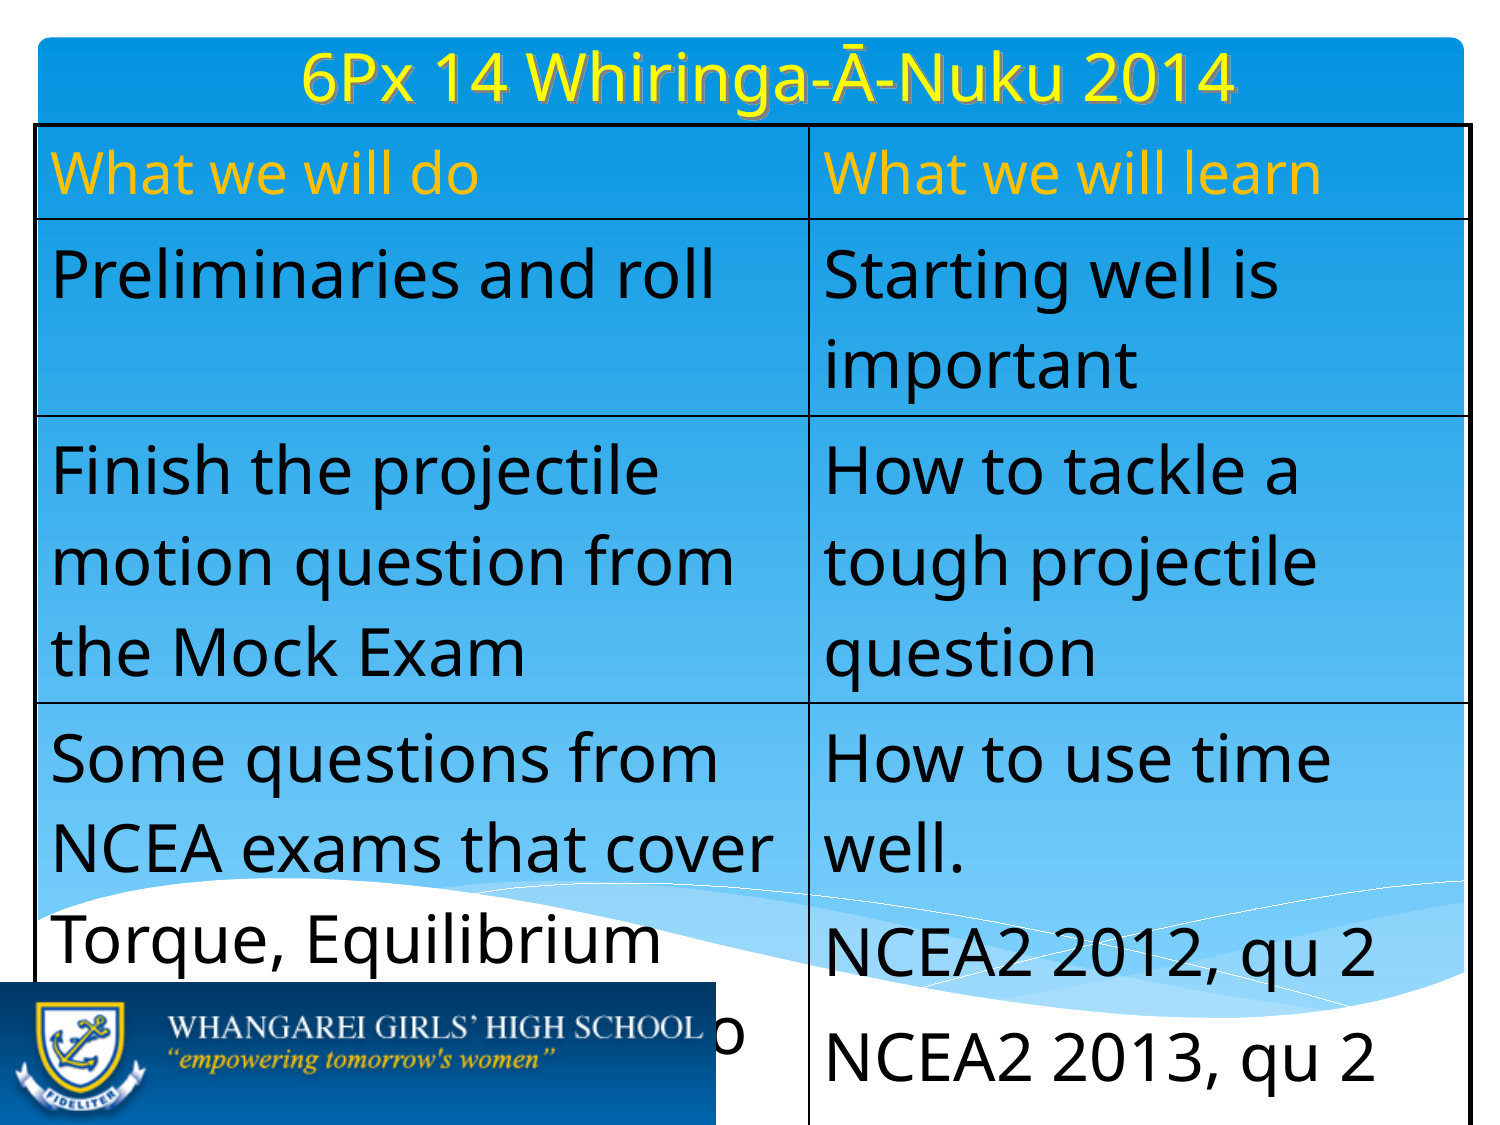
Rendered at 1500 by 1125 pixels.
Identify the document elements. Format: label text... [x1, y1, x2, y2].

picture [0, 982, 716, 1125]
table_cell Preliminaries and roll [37, 220, 808, 415]
table_cell Some questions from NCEA exams that cover Torque, Equilibrium and Newton’s first two rules [37, 704, 808, 1125]
table_cell How to use time well. NCEA2 2012, qu 2 NCEA2 2013, qu 2 [810, 704, 1468, 1125]
table_header What we will learn [810, 127, 1468, 218]
table_cell Starting well is important [810, 220, 1468, 415]
table_cell How to tackle a tough projectile question [810, 417, 1468, 702]
table_cell Finish the projectile motion question from the Mock Exam [37, 417, 808, 702]
text_box 6Px 14 Whiringa-Ā-Nuku 2014 [162, 24, 1375, 123]
table_header What we will do [37, 127, 808, 218]
